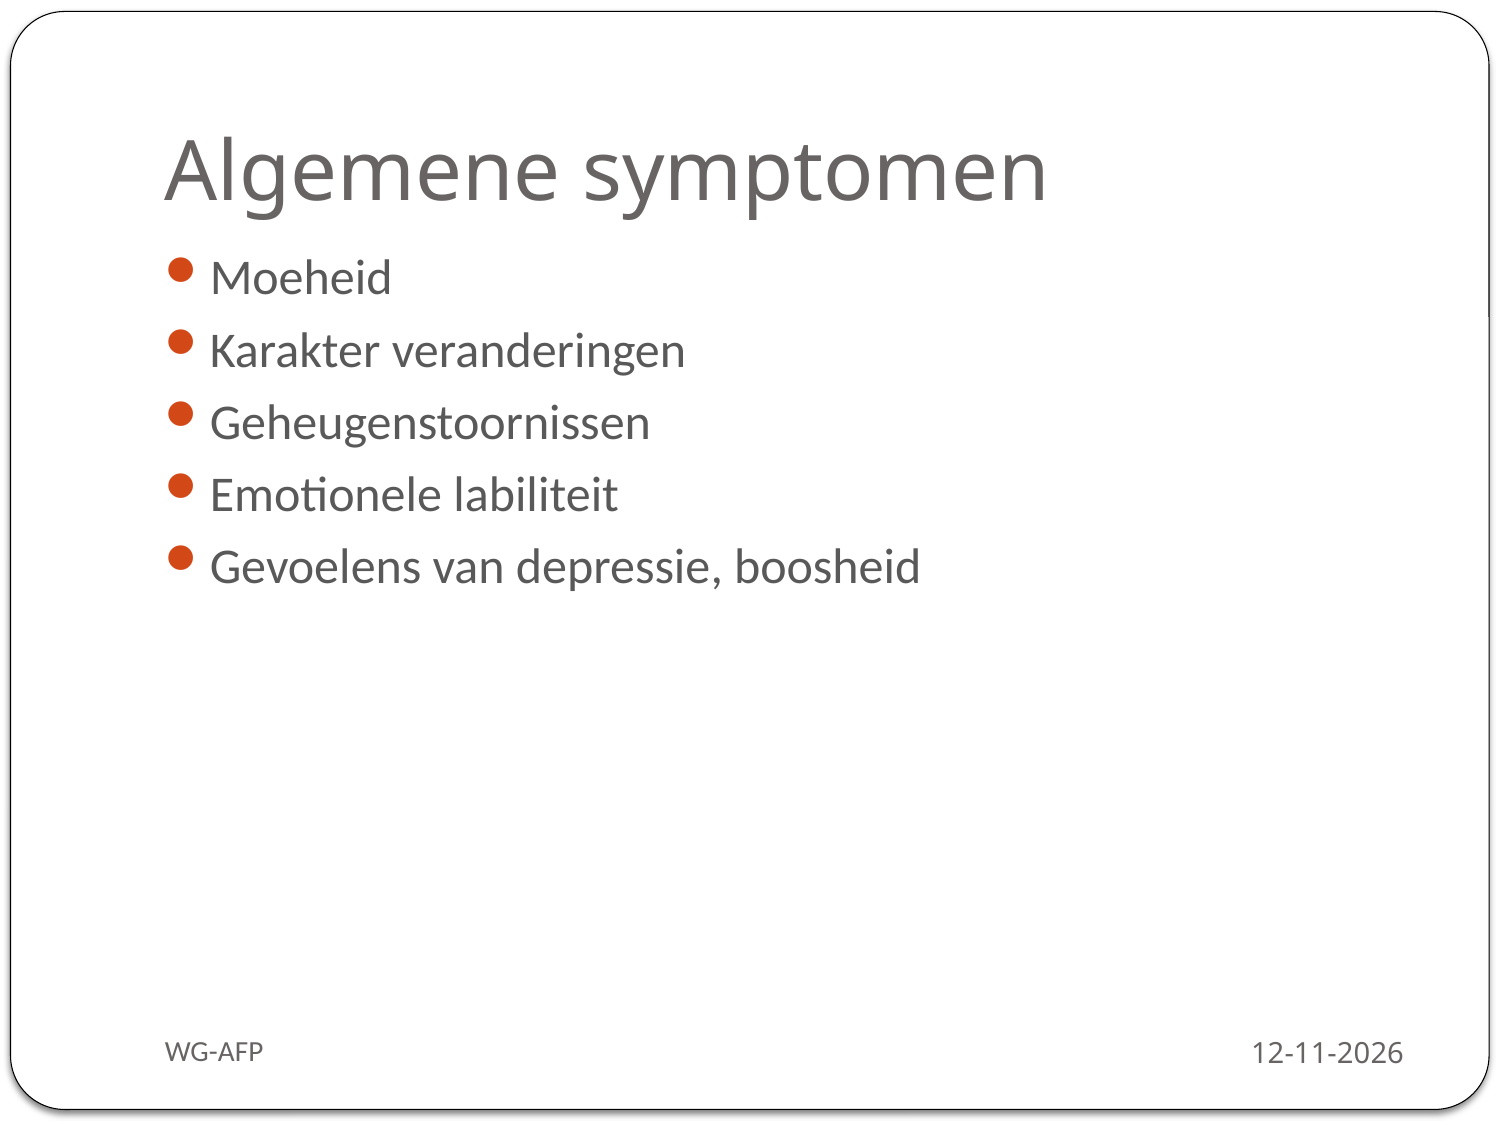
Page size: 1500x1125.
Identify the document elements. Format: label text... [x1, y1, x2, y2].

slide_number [1012, 1015, 1419, 1094]
title Algemene symptomen [150, 45, 1425, 233]
footer WG-AFP [150, 1012, 800, 1088]
list Moeheid Karakter veranderingen Geheugenstoornissen Emotionele labiliteit Gevoelens van depressie, boosheid [150, 237, 1425, 988]
